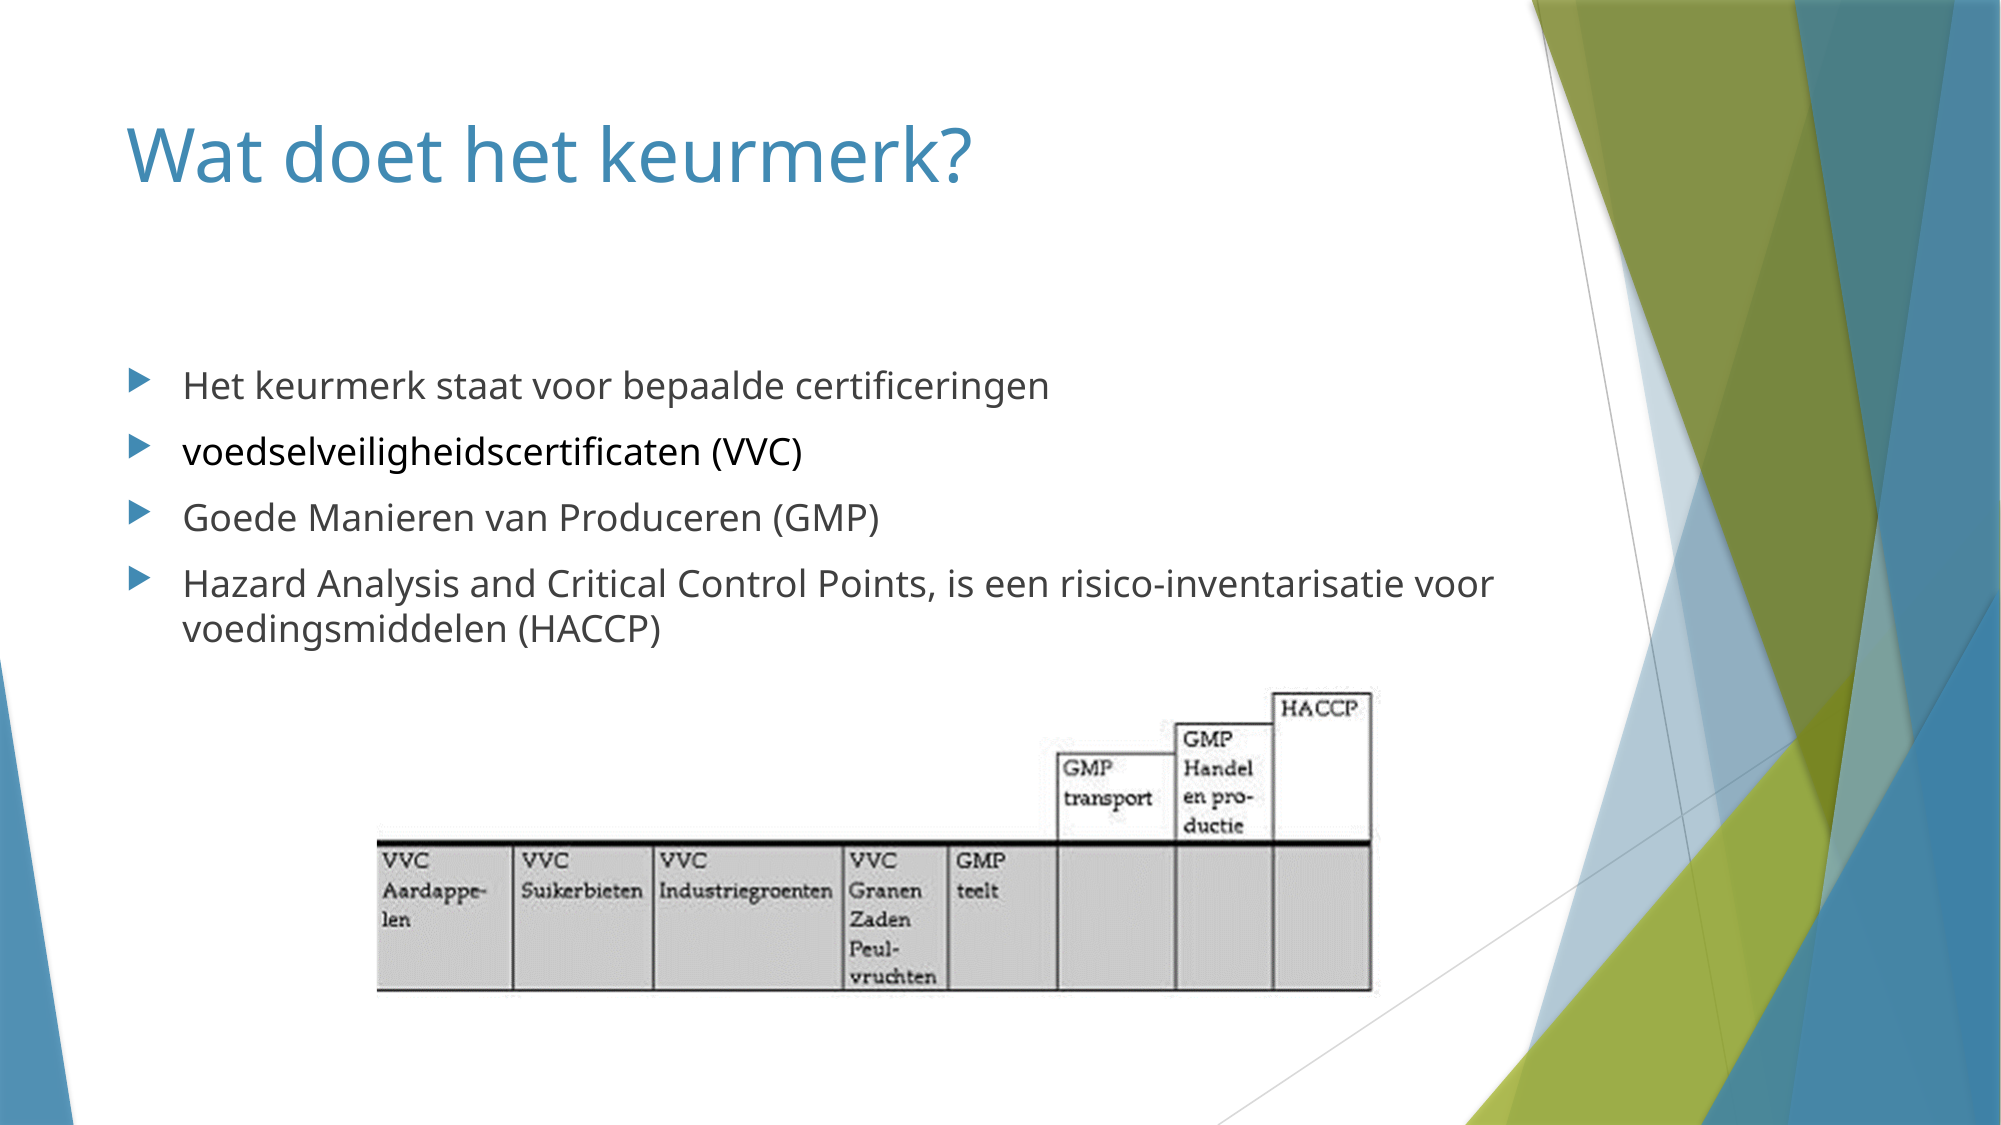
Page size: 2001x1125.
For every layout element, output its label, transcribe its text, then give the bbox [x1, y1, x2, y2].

title Wat doet het keurmerk? [111, 99, 1522, 317]
picture [376, 682, 1382, 1012]
list Het keurmerk staat voor bepaalde certificeringen voedselveiligheidscertificaten (VVC) Goede Manieren van Produceren (GMP) Hazard Analysis and Critical Control Points, is een risico-inventarisatie voor voedingsmiddelen (HACCP) [111, 354, 1522, 992]
